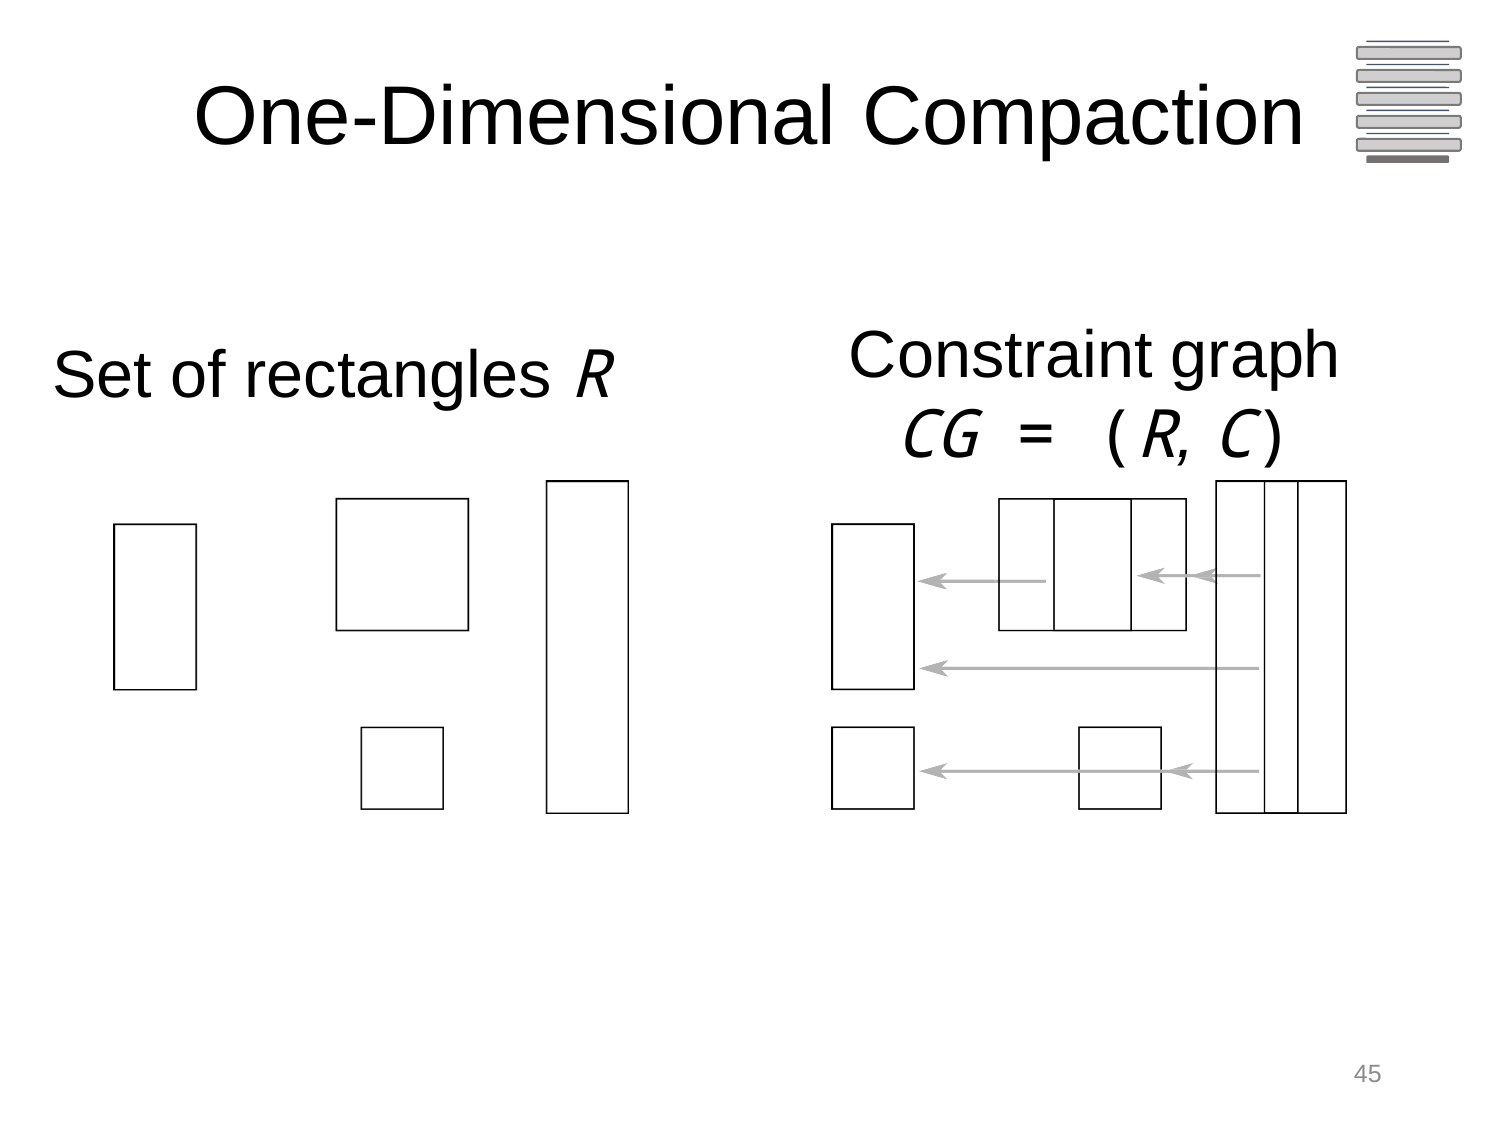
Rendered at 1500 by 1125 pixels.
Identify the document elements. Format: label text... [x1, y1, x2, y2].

title One-Dimensional Compaction [103, 37, 1397, 193]
text_box Constraint graph CG = (R, C) [834, 303, 1357, 479]
slide_number 44 [1059, 1042, 1397, 1103]
text_box Set of rectangles R [37, 323, 626, 418]
picture [113, 480, 629, 814]
picture [831, 480, 1347, 814]
